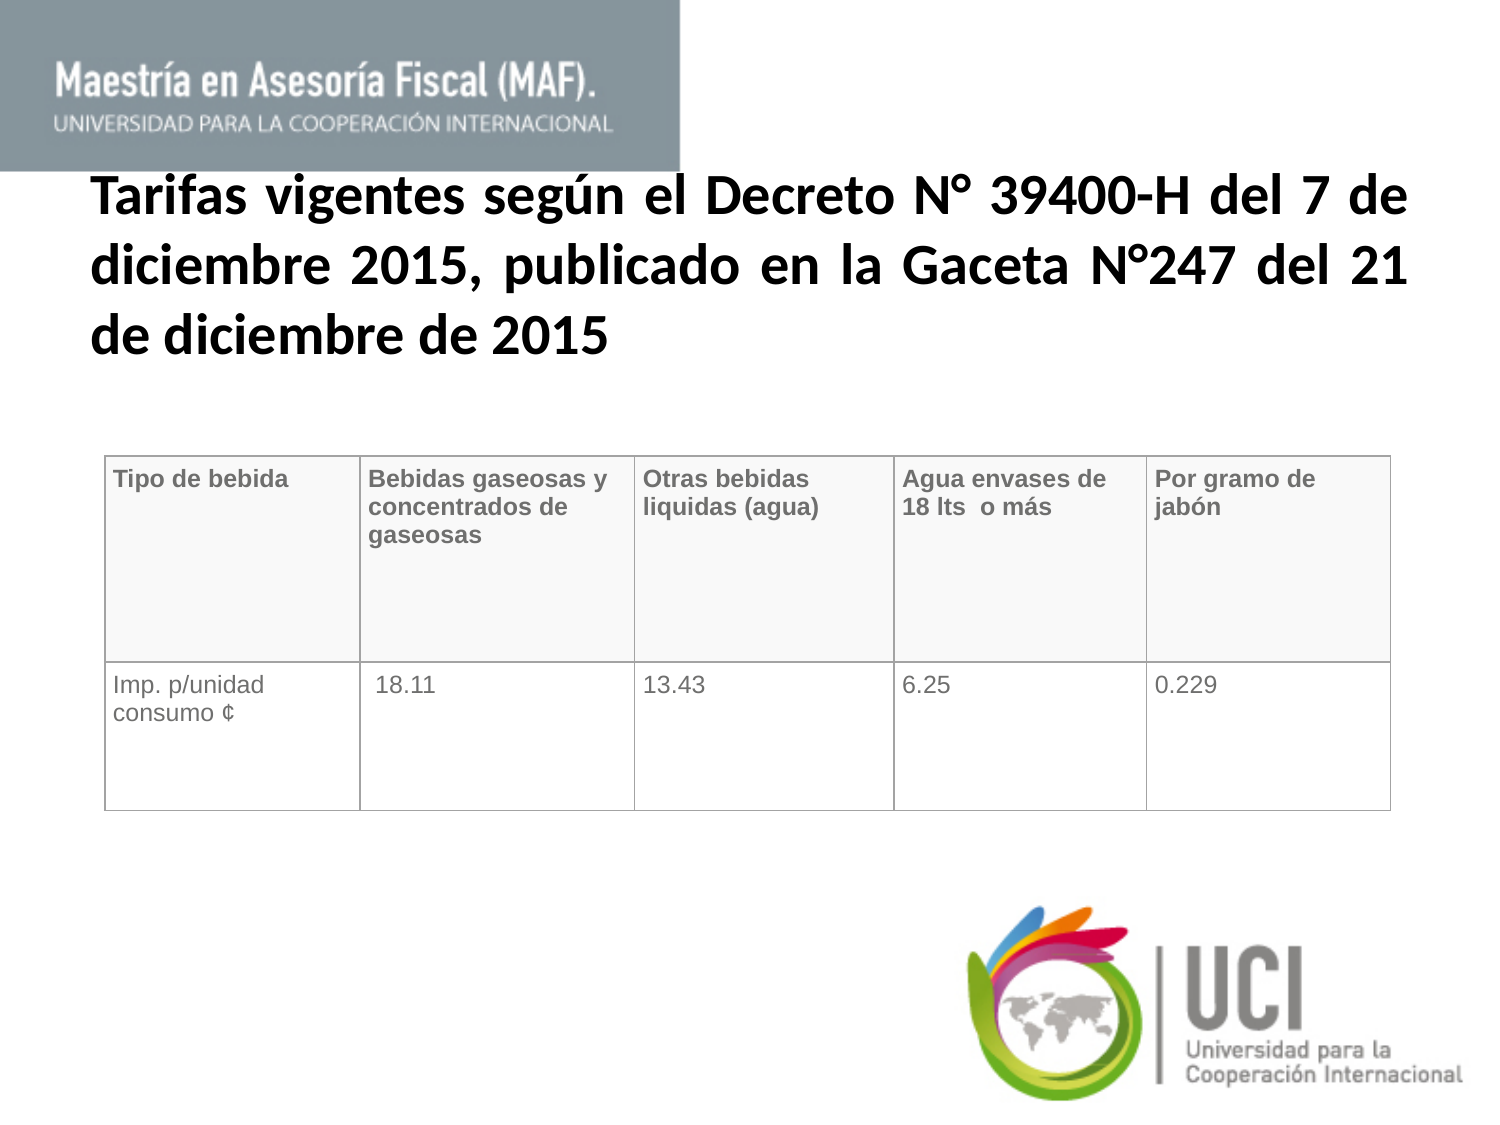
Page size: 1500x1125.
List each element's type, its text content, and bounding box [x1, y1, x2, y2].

table_header Agua envases de 18 lts o más [895, 457, 1146, 661]
title Tarifas vigentes según el Decreto N° 39400-H del 7 de diciembre 2015, publicado en la Gaceta N°247 del 21 de diciembre de 2015 [75, 172, 1425, 350]
table_header Bebidas gaseosas y concentrados de gaseosas [361, 457, 634, 661]
picture [0, 0, 1500, 1125]
table_cell 13.43 [635, 663, 893, 810]
table_header Otras bebidas liquidas (agua) [635, 457, 893, 661]
table_cell 18.11 [361, 663, 634, 810]
table_cell Imp. p/unidad consumo ¢ [106, 663, 359, 810]
table_cell 6.25 [895, 663, 1146, 810]
table_cell 0.229 [1147, 663, 1390, 810]
table_header Por gramo de jabón [1147, 457, 1390, 661]
table_header Tipo de bebida [106, 457, 359, 661]
